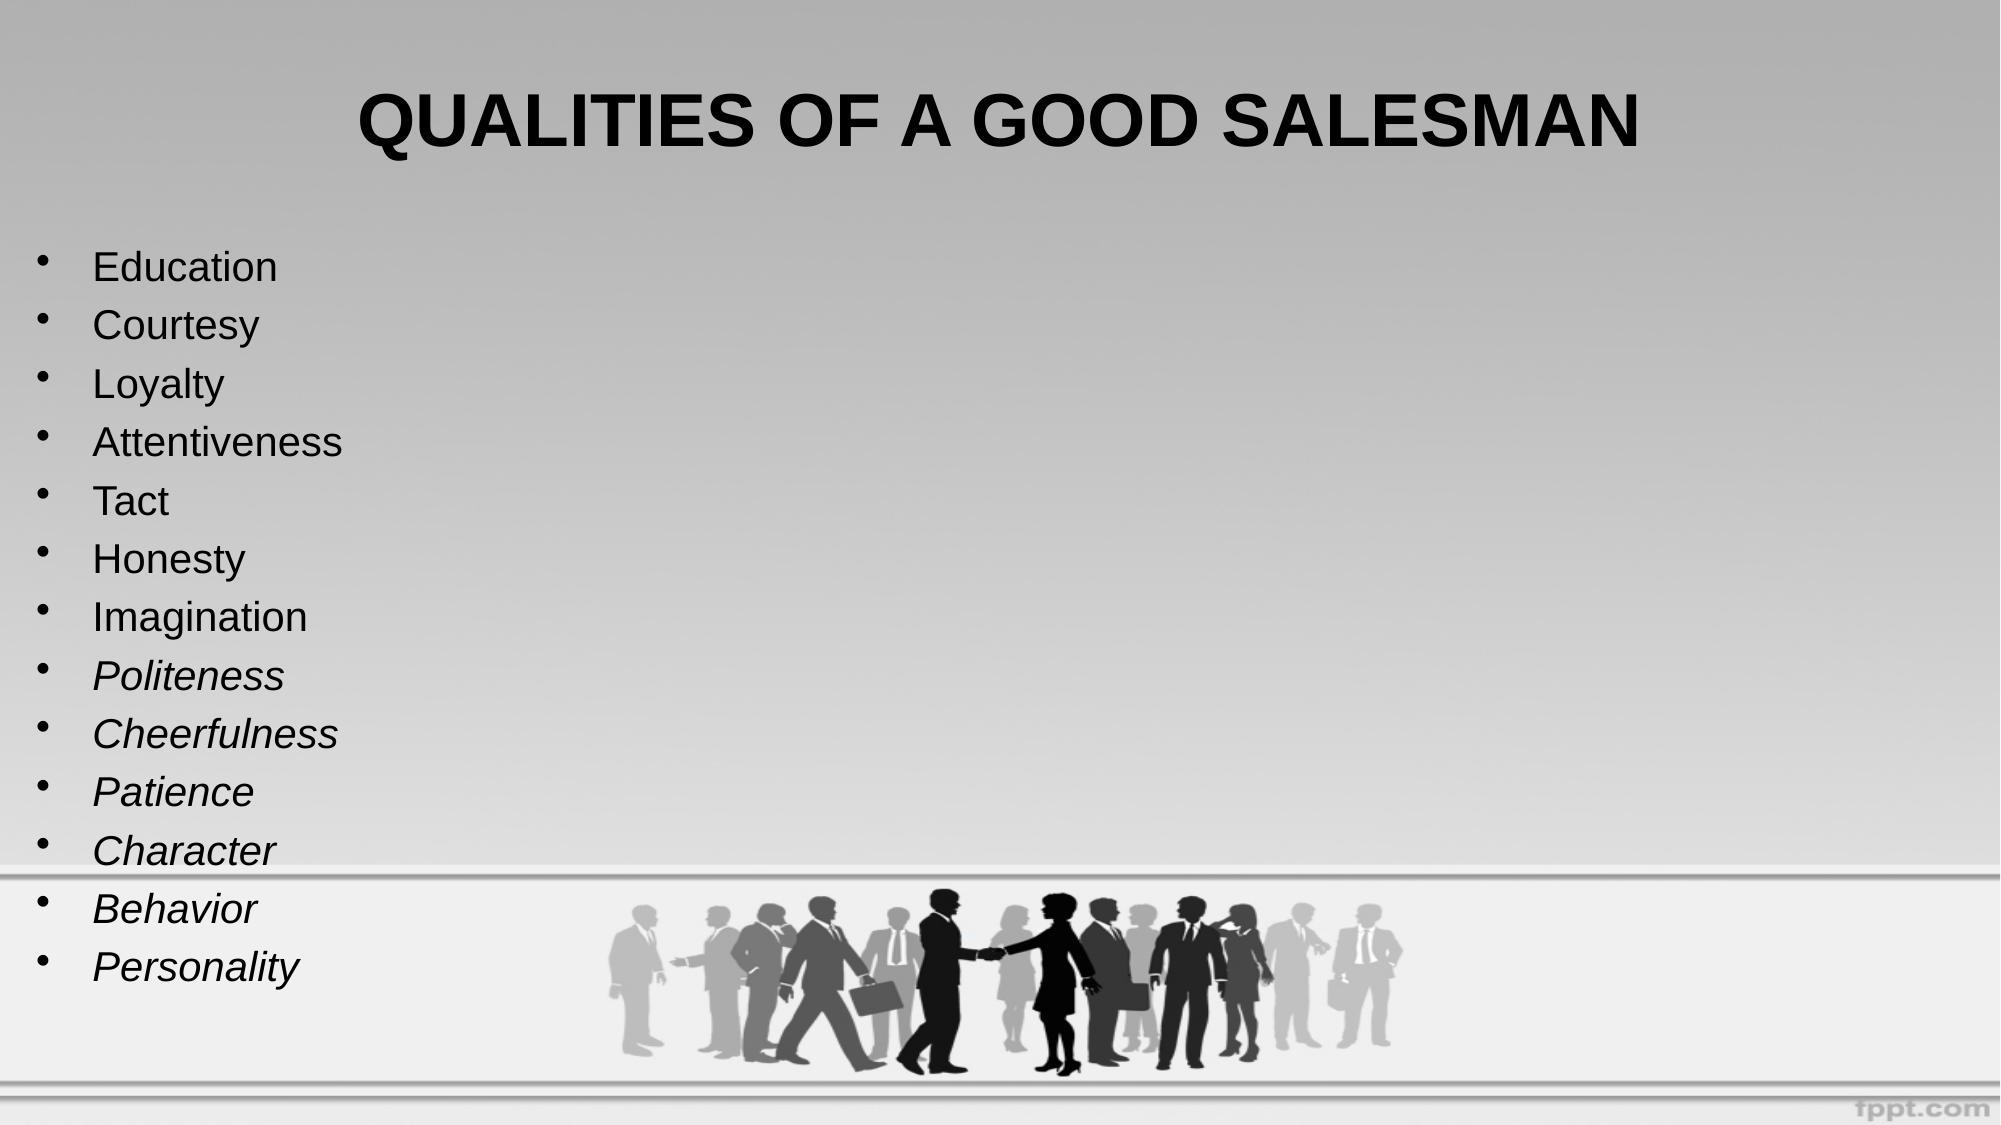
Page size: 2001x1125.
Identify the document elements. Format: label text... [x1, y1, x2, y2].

picture [0, 0, 2001, 1125]
list Education Courtesy Loyalty Attentiveness Tact Honesty Imagination Politeness Cheerfulness Patience Character Behavior Personality [21, 232, 1900, 1050]
title QUALITIES OF A GOOD SALESMAN [99, 45, 1900, 188]
